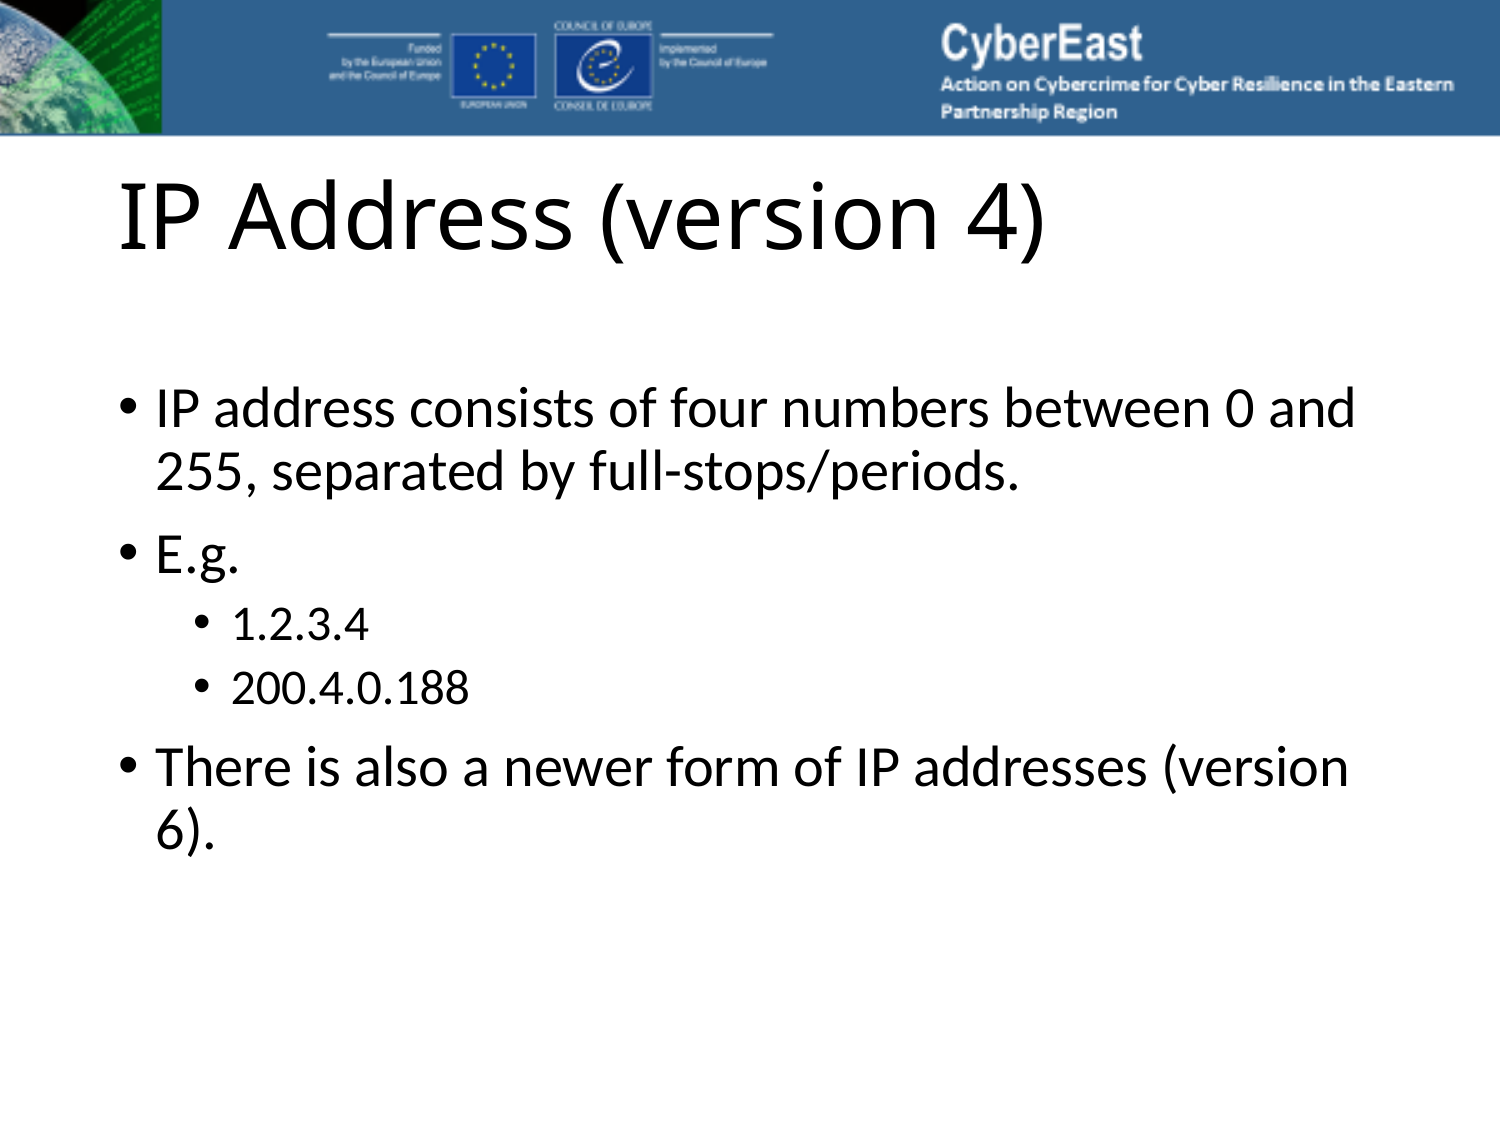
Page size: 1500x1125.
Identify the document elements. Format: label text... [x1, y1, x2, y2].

picture [0, 0, 1500, 1125]
list IP address consists of four numbers between 0 and 255, separated by full-stops/periods. E.g. 1.2.3.4 200.4.0.188 There is also a newer form of IP addresses (version 6). [103, 369, 1397, 1084]
title IP Address (version 4) [103, 111, 1397, 330]
